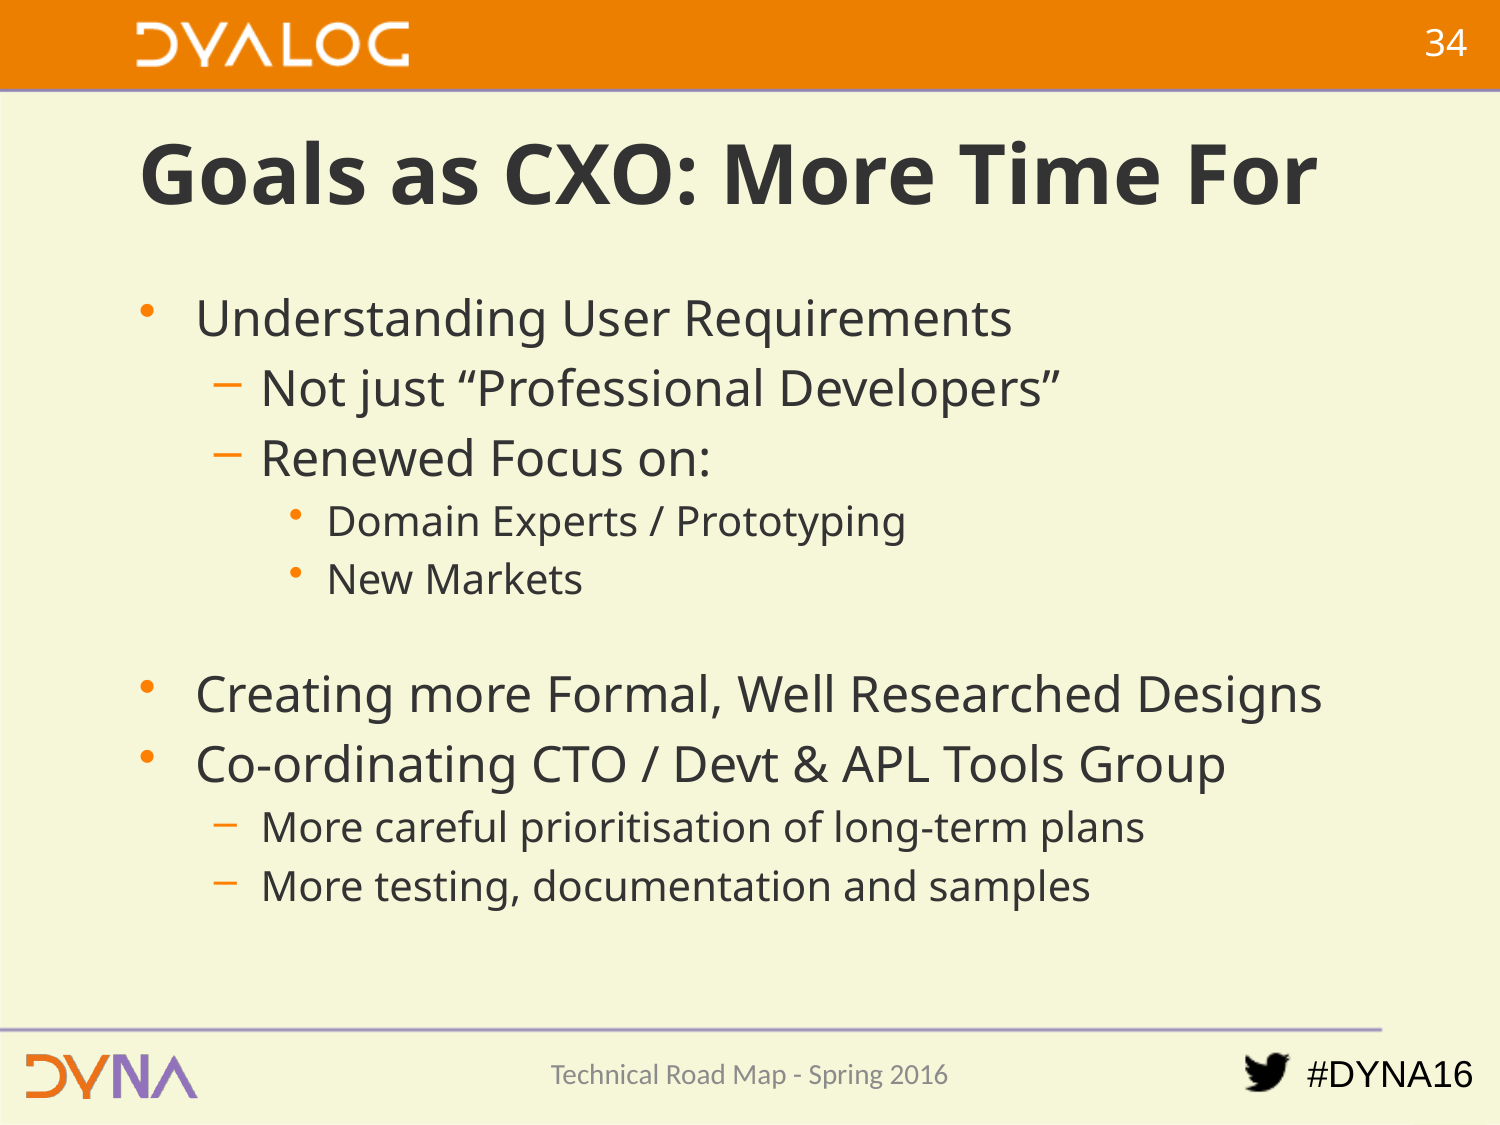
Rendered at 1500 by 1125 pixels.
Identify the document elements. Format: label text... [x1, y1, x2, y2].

slide_number 33 [1325, 11, 1483, 71]
title Goals as CXO: More Time For [123, 113, 1376, 254]
footer Technical Road Map - Spring 2016 [395, 1042, 1105, 1103]
picture [0, 0, 1500, 1125]
list Understanding User Requirements Not just “Professional Developers” Renewed Focus on: Domain Experts / Prototyping New Markets Creating more Formal, Well Researched Designs Co-ordinating CTO / Devt & APL Tools Group More careful prioritisation of long-term plans More testing, documentation and samples [123, 278, 1376, 988]
